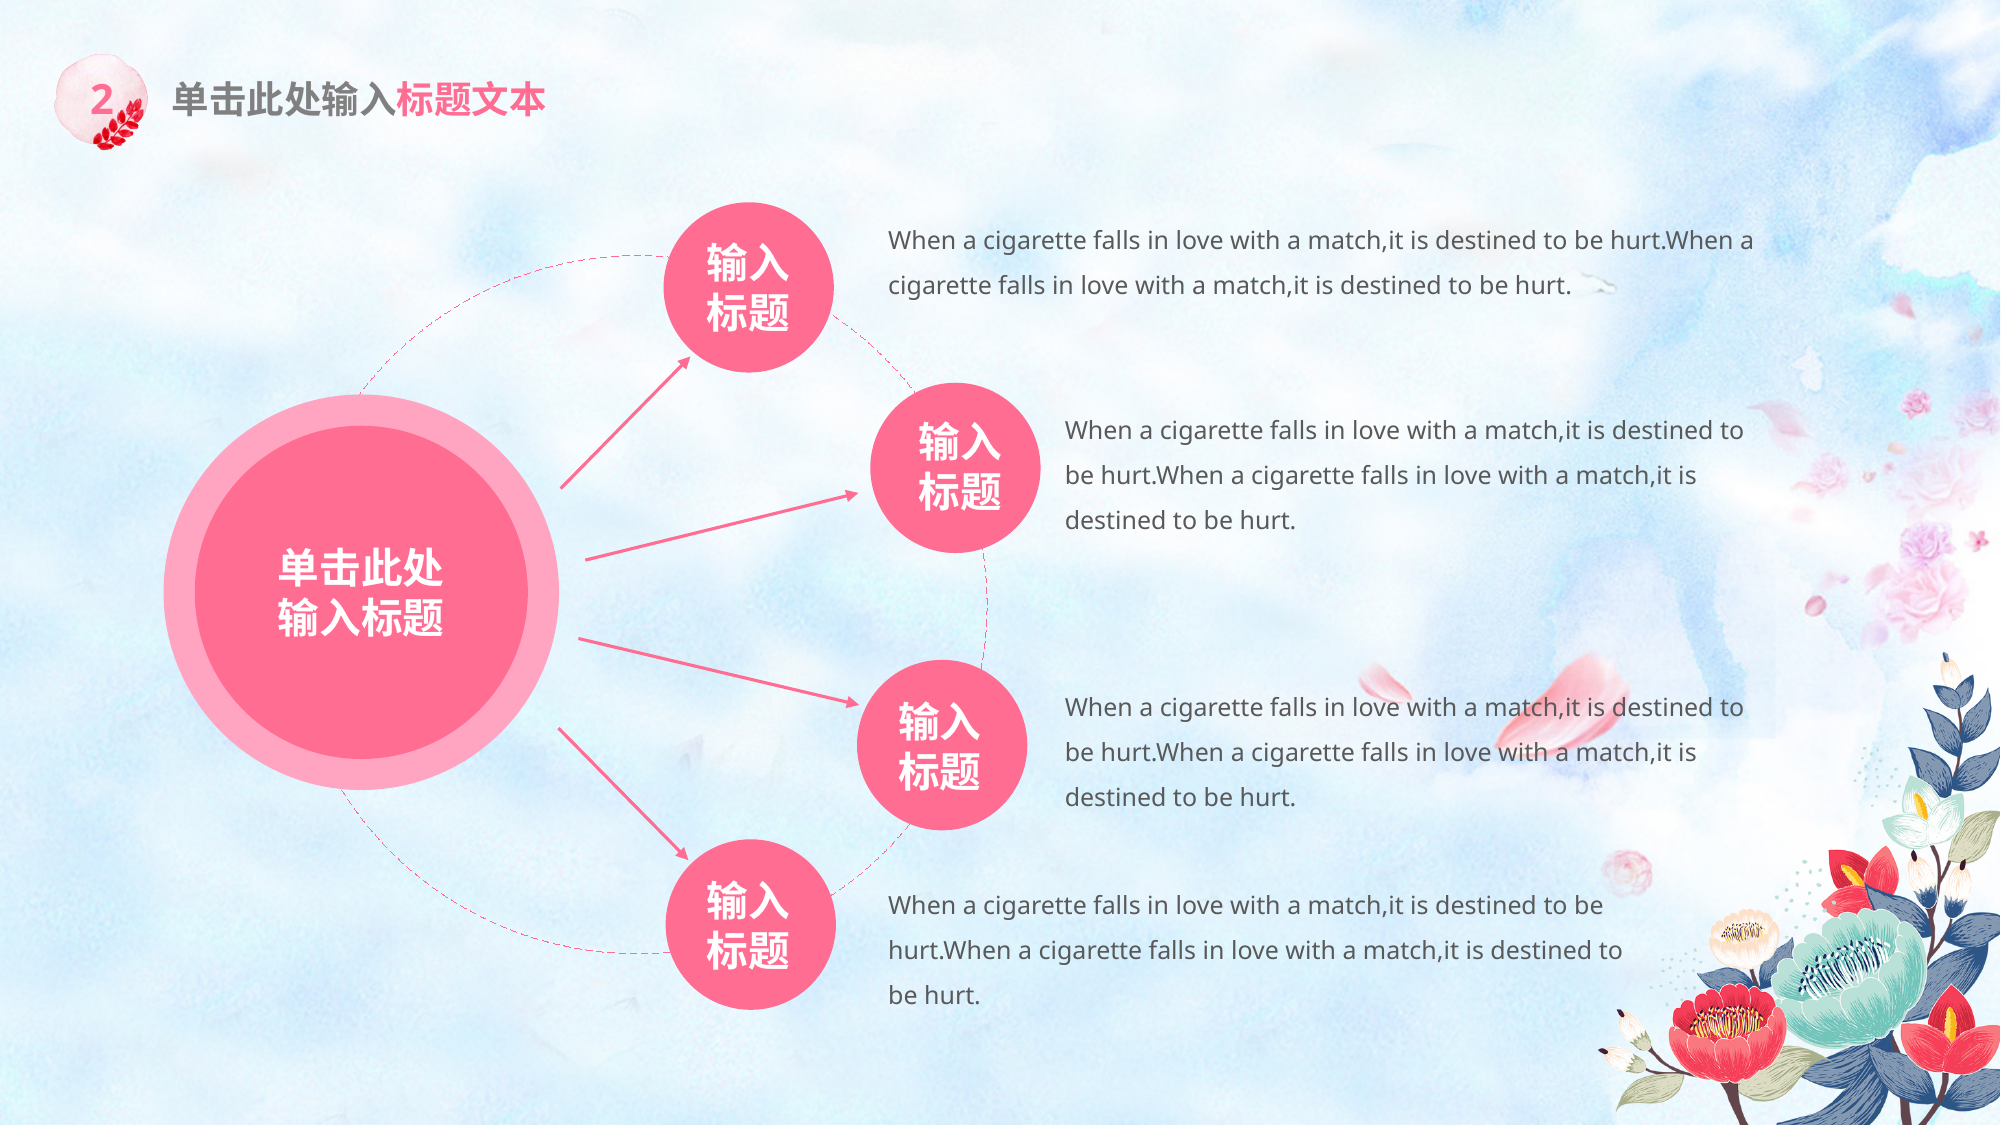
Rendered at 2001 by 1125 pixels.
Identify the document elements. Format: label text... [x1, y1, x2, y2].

text_box [578, 638, 857, 709]
text_box [585, 489, 859, 561]
text_box When a cigarette falls in love with a match,it is destined to be hurt.When a cigarette falls in love with a match,it is destined to be hurt. [1050, 392, 1793, 542]
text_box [665, 839, 836, 1010]
text_box [194, 425, 528, 760]
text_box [870, 382, 1041, 554]
text_box [163, 394, 560, 791]
text_box When a cigarette falls in love with a match,it is destined to be hurt.When a cigarette falls in love with a match,it is destined to be hurt. [873, 867, 1598, 1017]
text_box 单击此处输入标题 [247, 534, 476, 650]
text_box 单击此处输入标题文本 [157, 68, 566, 128]
text_box When a cigarette falls in love with a match,it is destined to be hurt.When a cigarette falls in love with a match,it is destined to be hurt. [1050, 669, 1598, 819]
text_box [341, 255, 988, 954]
picture [0, 0, 2001, 1125]
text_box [42, 37, 157, 160]
text_box When a cigarette falls in love with a match,it is destined to be hurt.When a cigarette falls in love with a match,it is destined to be hurt. [873, 202, 1832, 307]
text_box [663, 202, 834, 373]
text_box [857, 659, 1028, 831]
